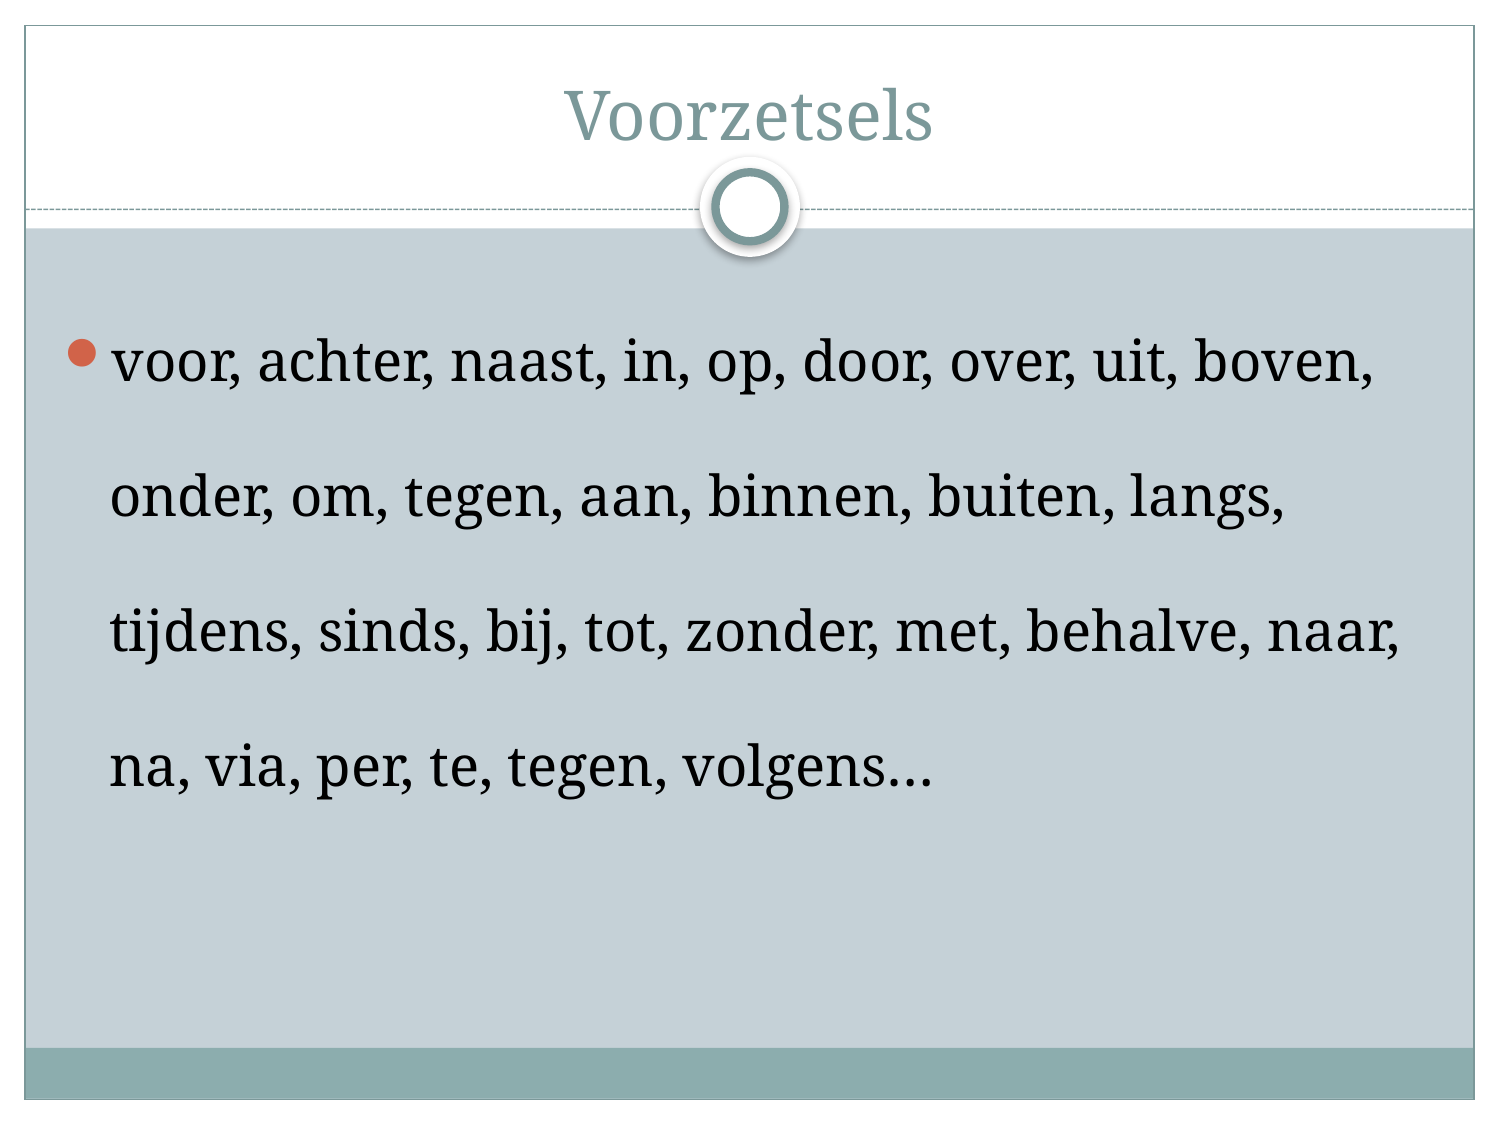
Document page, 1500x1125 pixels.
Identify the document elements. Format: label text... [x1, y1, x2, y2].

title Voorzetsels [49, 37, 1450, 162]
list voor, achter, naast, in, op, door, over, uit, boven, onder, om, tegen, aan, binnen, buiten, langs, tijdens, sinds, bij, tot, zonder, met, behalve, naar, na, via, per, te, tegen, volgens… [49, 250, 1445, 1001]
